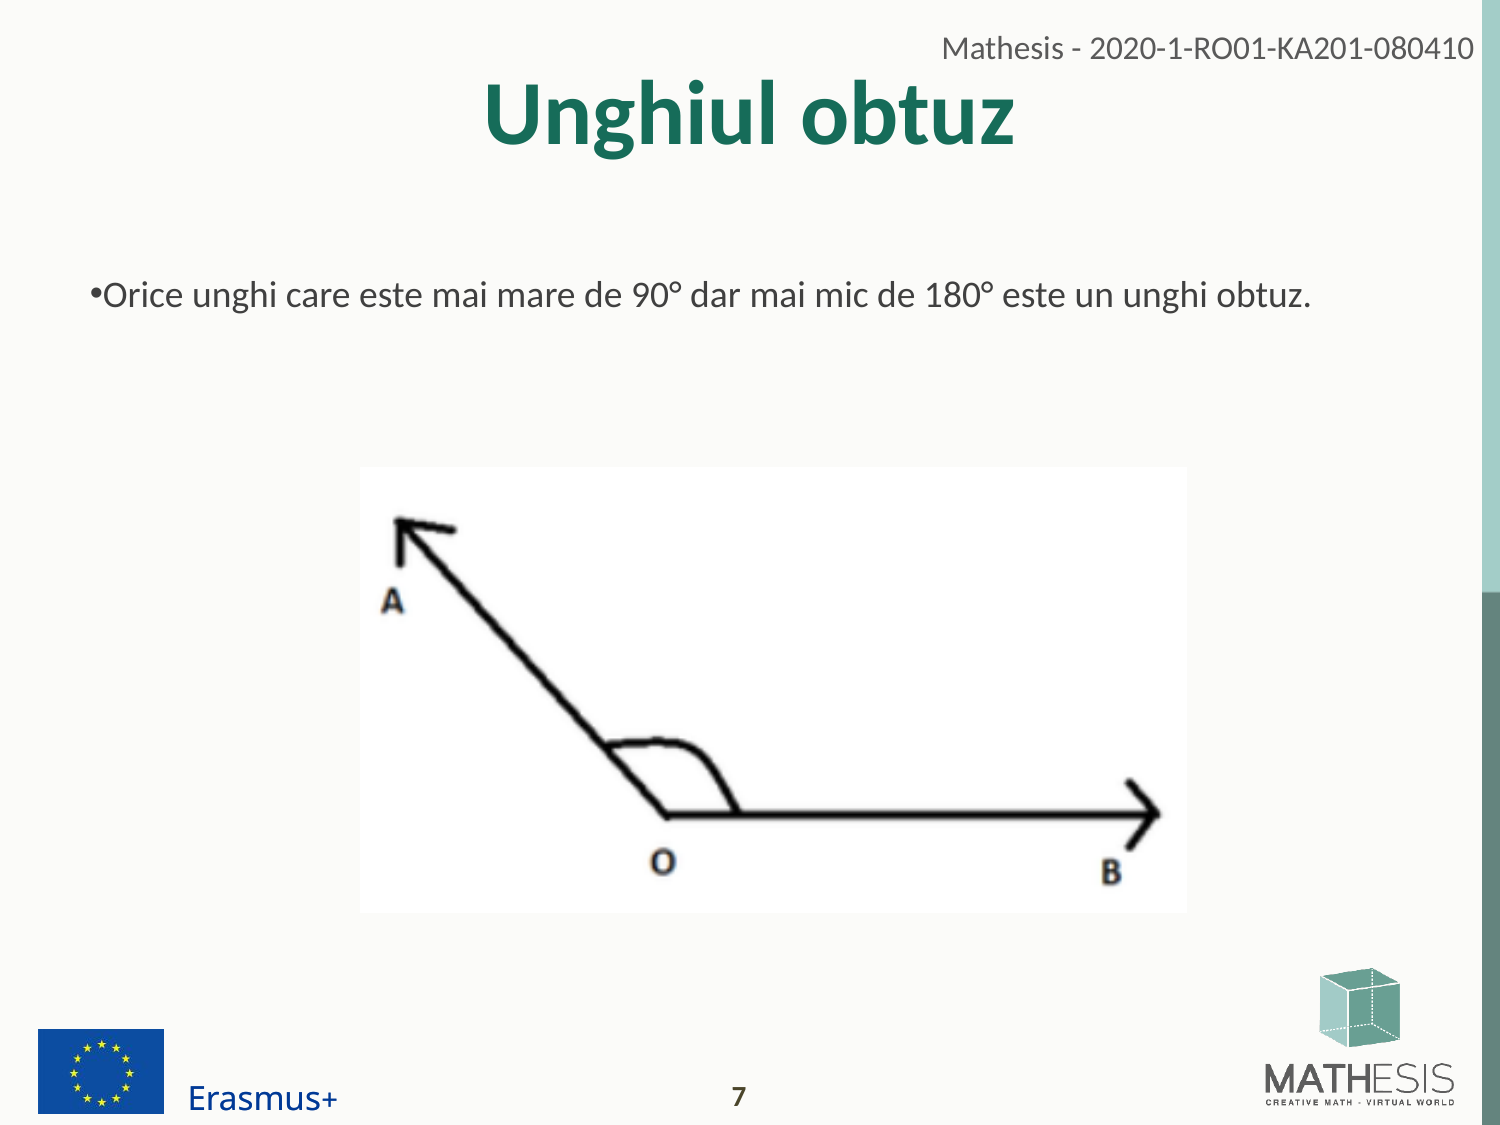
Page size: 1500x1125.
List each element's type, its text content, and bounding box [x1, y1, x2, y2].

title Unghiul obtuz [75, 45, 1425, 233]
list Orice unghi care este mai mare de 90° dar mai mic de 180° este un unghi obtuz. [75, 262, 1425, 1005]
picture [359, 467, 1187, 913]
picture [38, 1029, 164, 1114]
